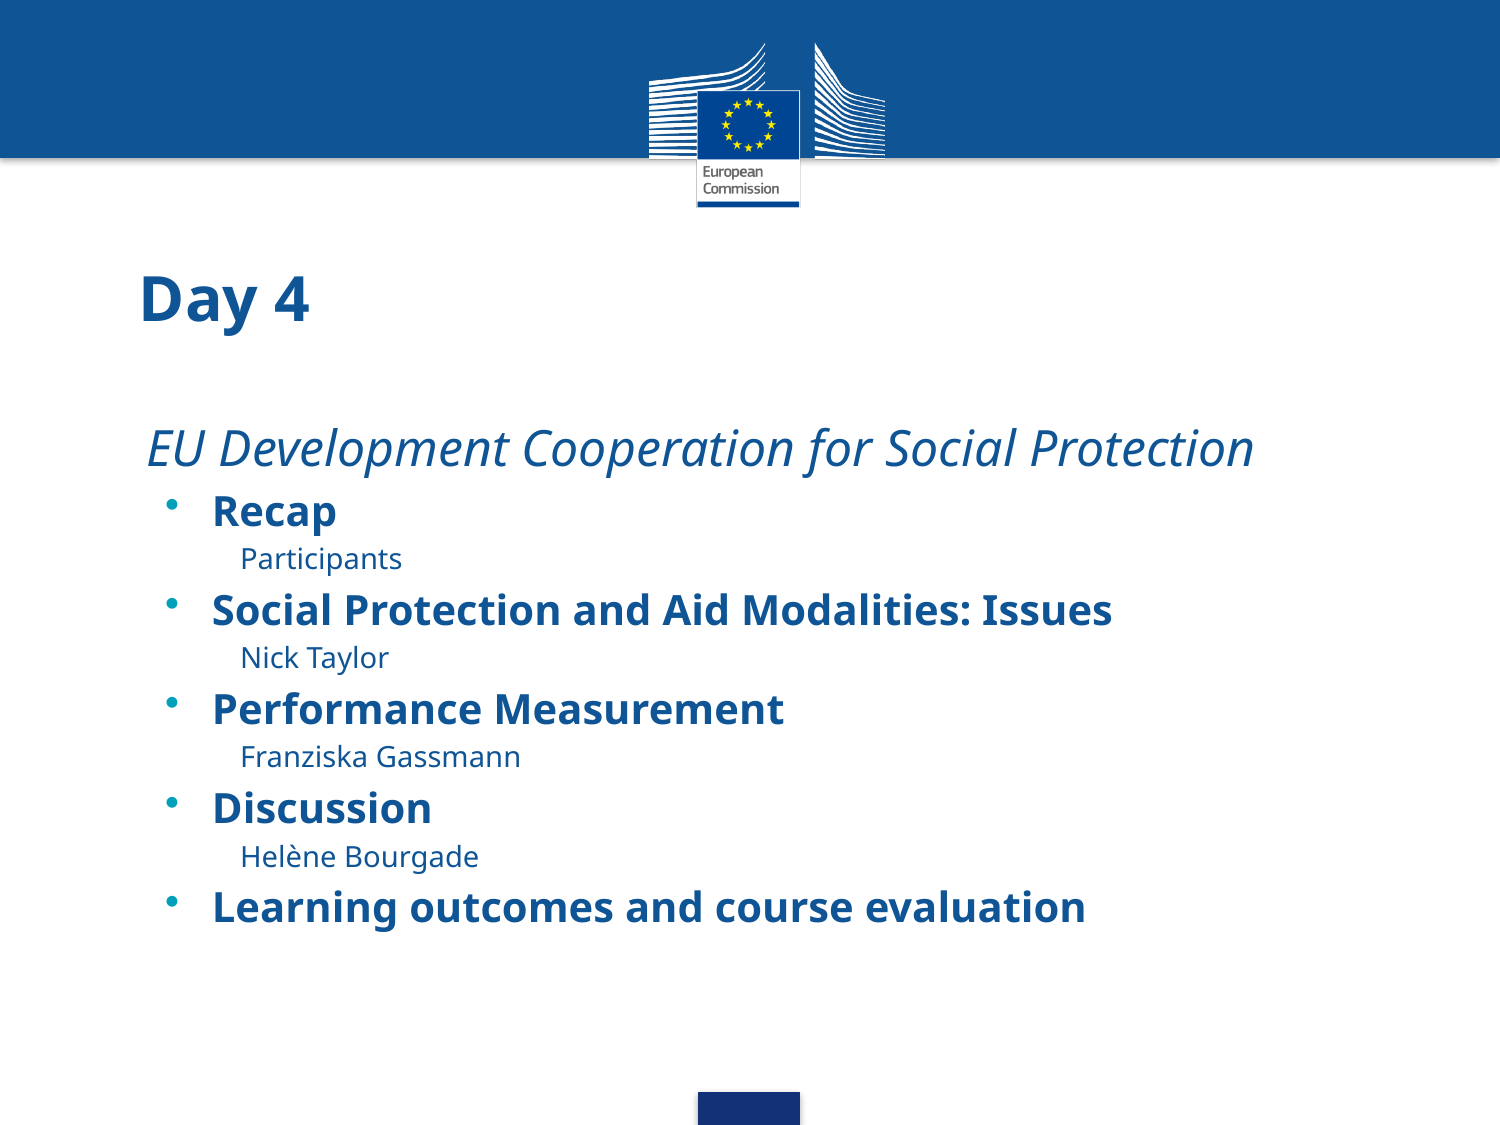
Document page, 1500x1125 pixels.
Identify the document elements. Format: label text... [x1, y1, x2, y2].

picture [649, 42, 885, 208]
title Day 4 [64, 219, 1415, 374]
list EU Development Cooperation for Social Protection Recap Participants Social Protection and Aid Modalities: Issues Nick Taylor Performance Measurement Franziska Gassmann Discussion Helène Bourgade Learning outcomes and course evaluation [75, 408, 1425, 988]
